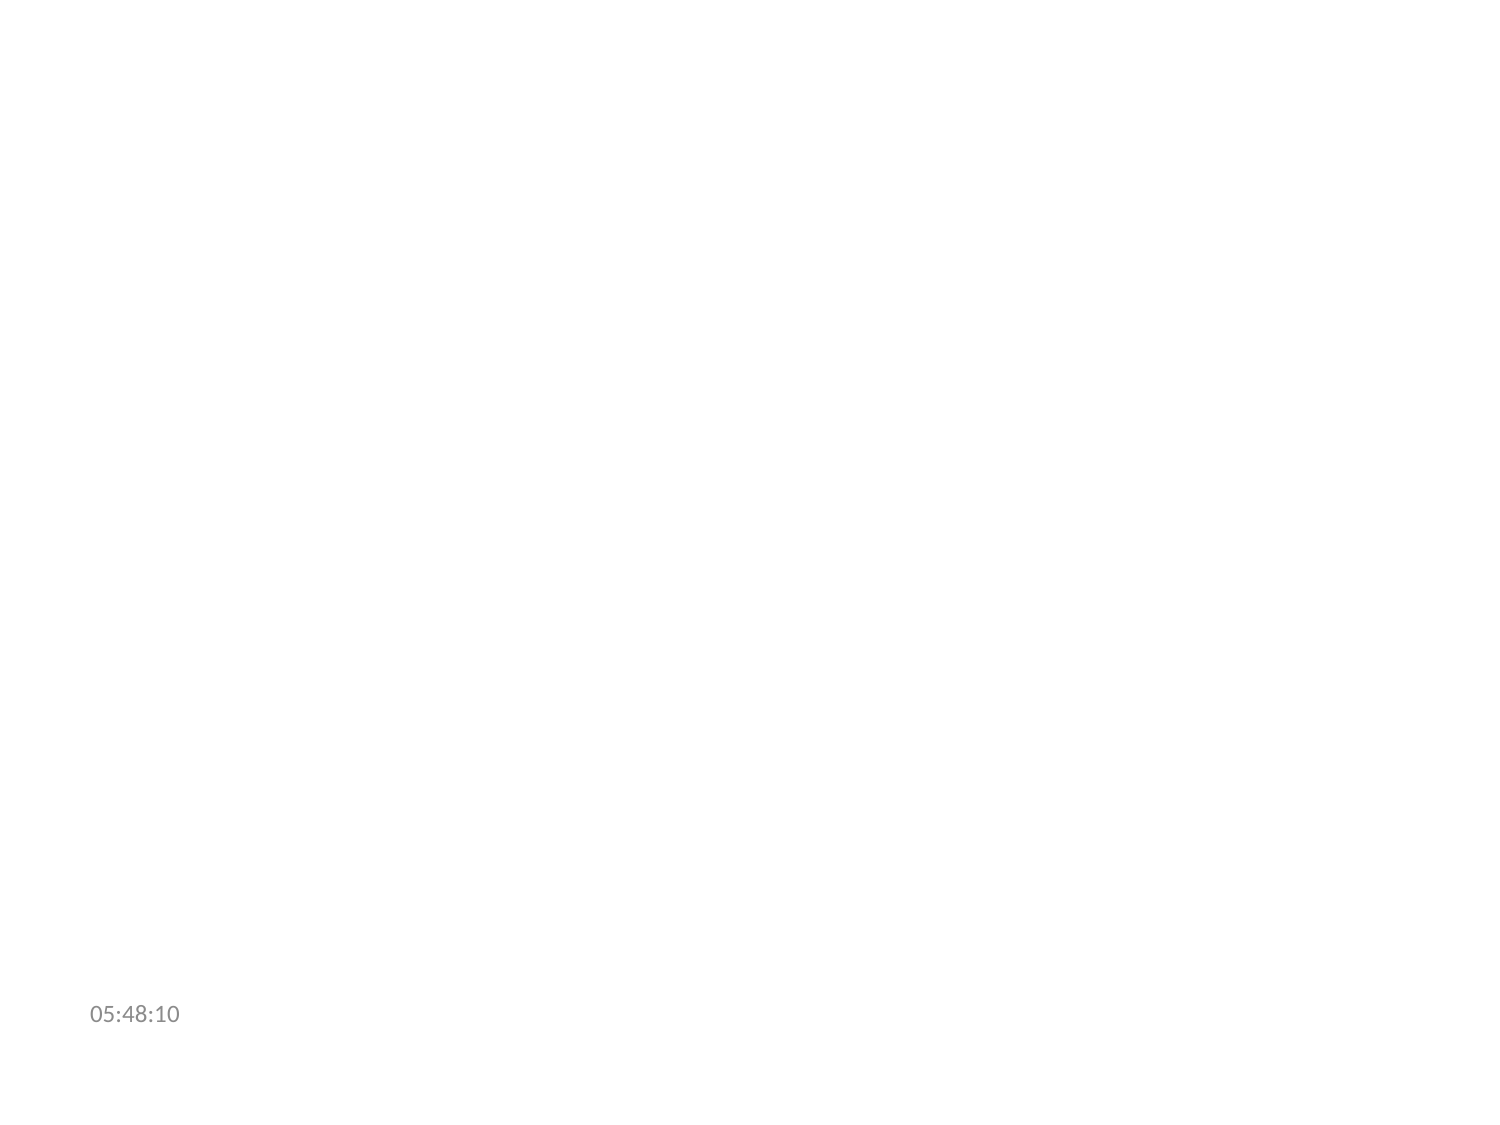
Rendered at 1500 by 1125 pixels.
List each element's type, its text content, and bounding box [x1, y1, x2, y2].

text_box 15:35:09 [75, 982, 425, 1043]
